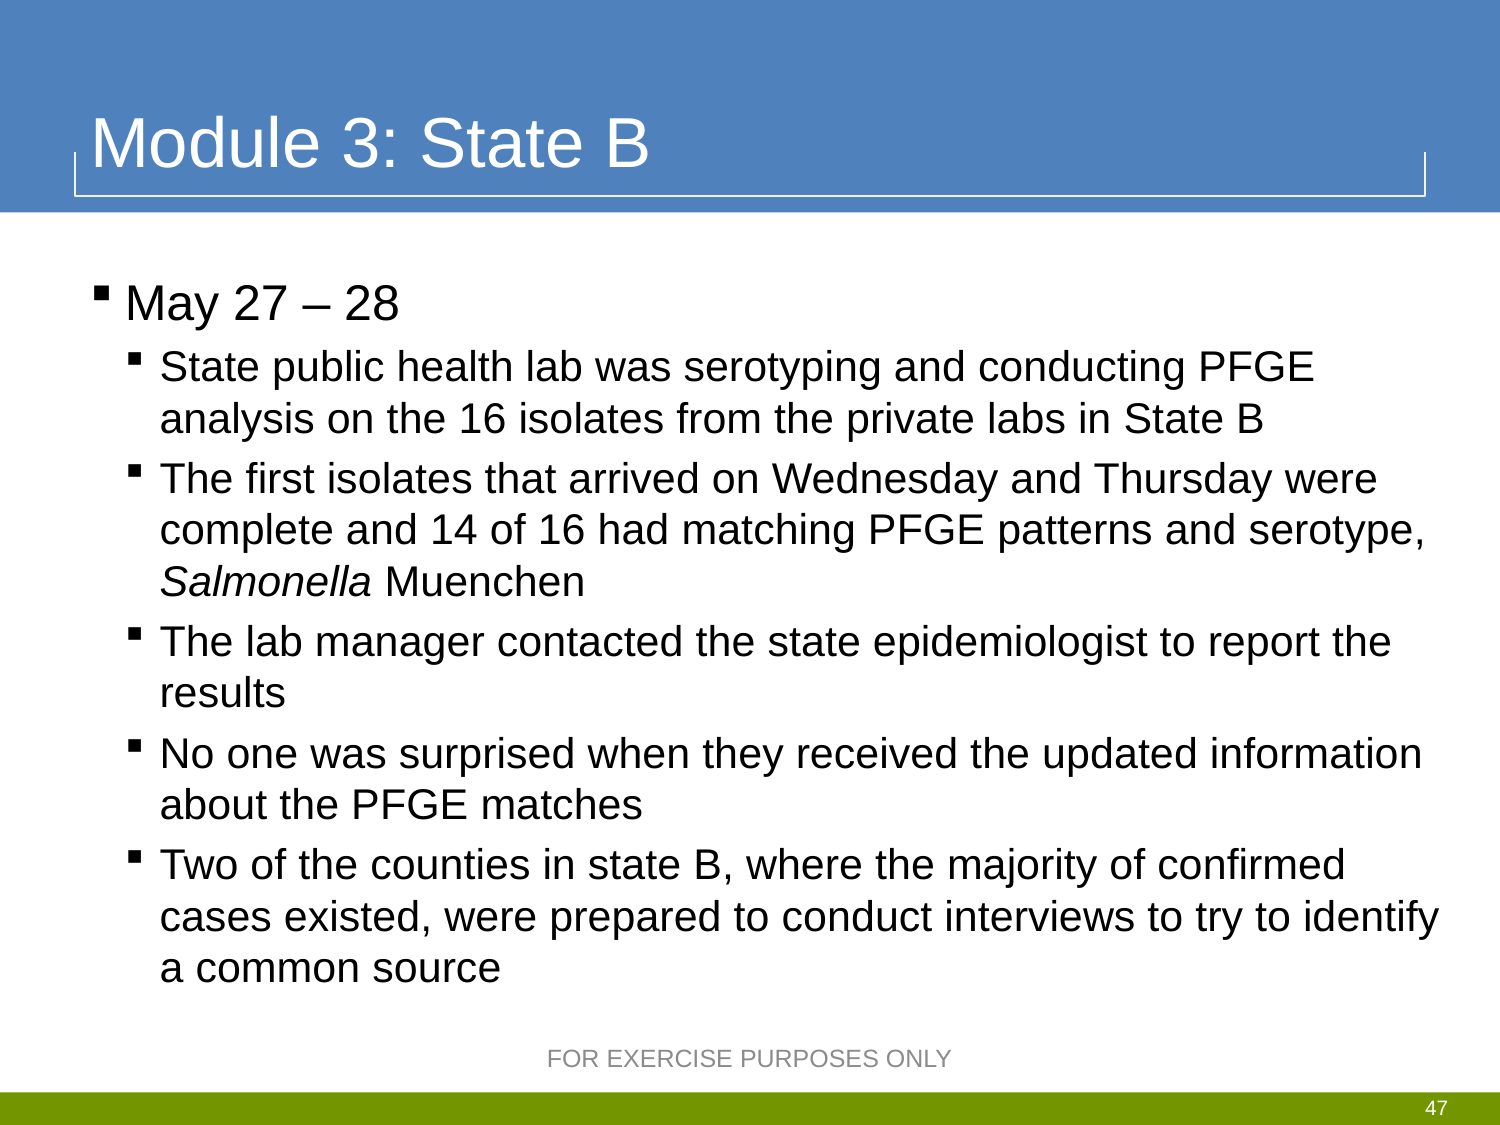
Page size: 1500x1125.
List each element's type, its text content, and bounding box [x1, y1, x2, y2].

footer FOR EXERCISE PURPOSES ONLY [512, 1042, 988, 1103]
title Module 3: State B [74, 44, 1426, 233]
list May 27 – 28 State public health lab was serotyping and conducting PFGE analysis on the 16 isolates from the private labs in State B The first isolates that arrived on Wednesday and Thursday were complete and 14 of 16 had matching PFGE patterns and serotype, Salmonella Muenchen The lab manager contacted the state epidemiologist to report the results No one was surprised when they received the updated information about the PFGE matches Two of the counties in state B, where the majority of confirmed cases existed, were prepared to conduct interviews to try to identify a common source [74, 262, 1463, 1006]
